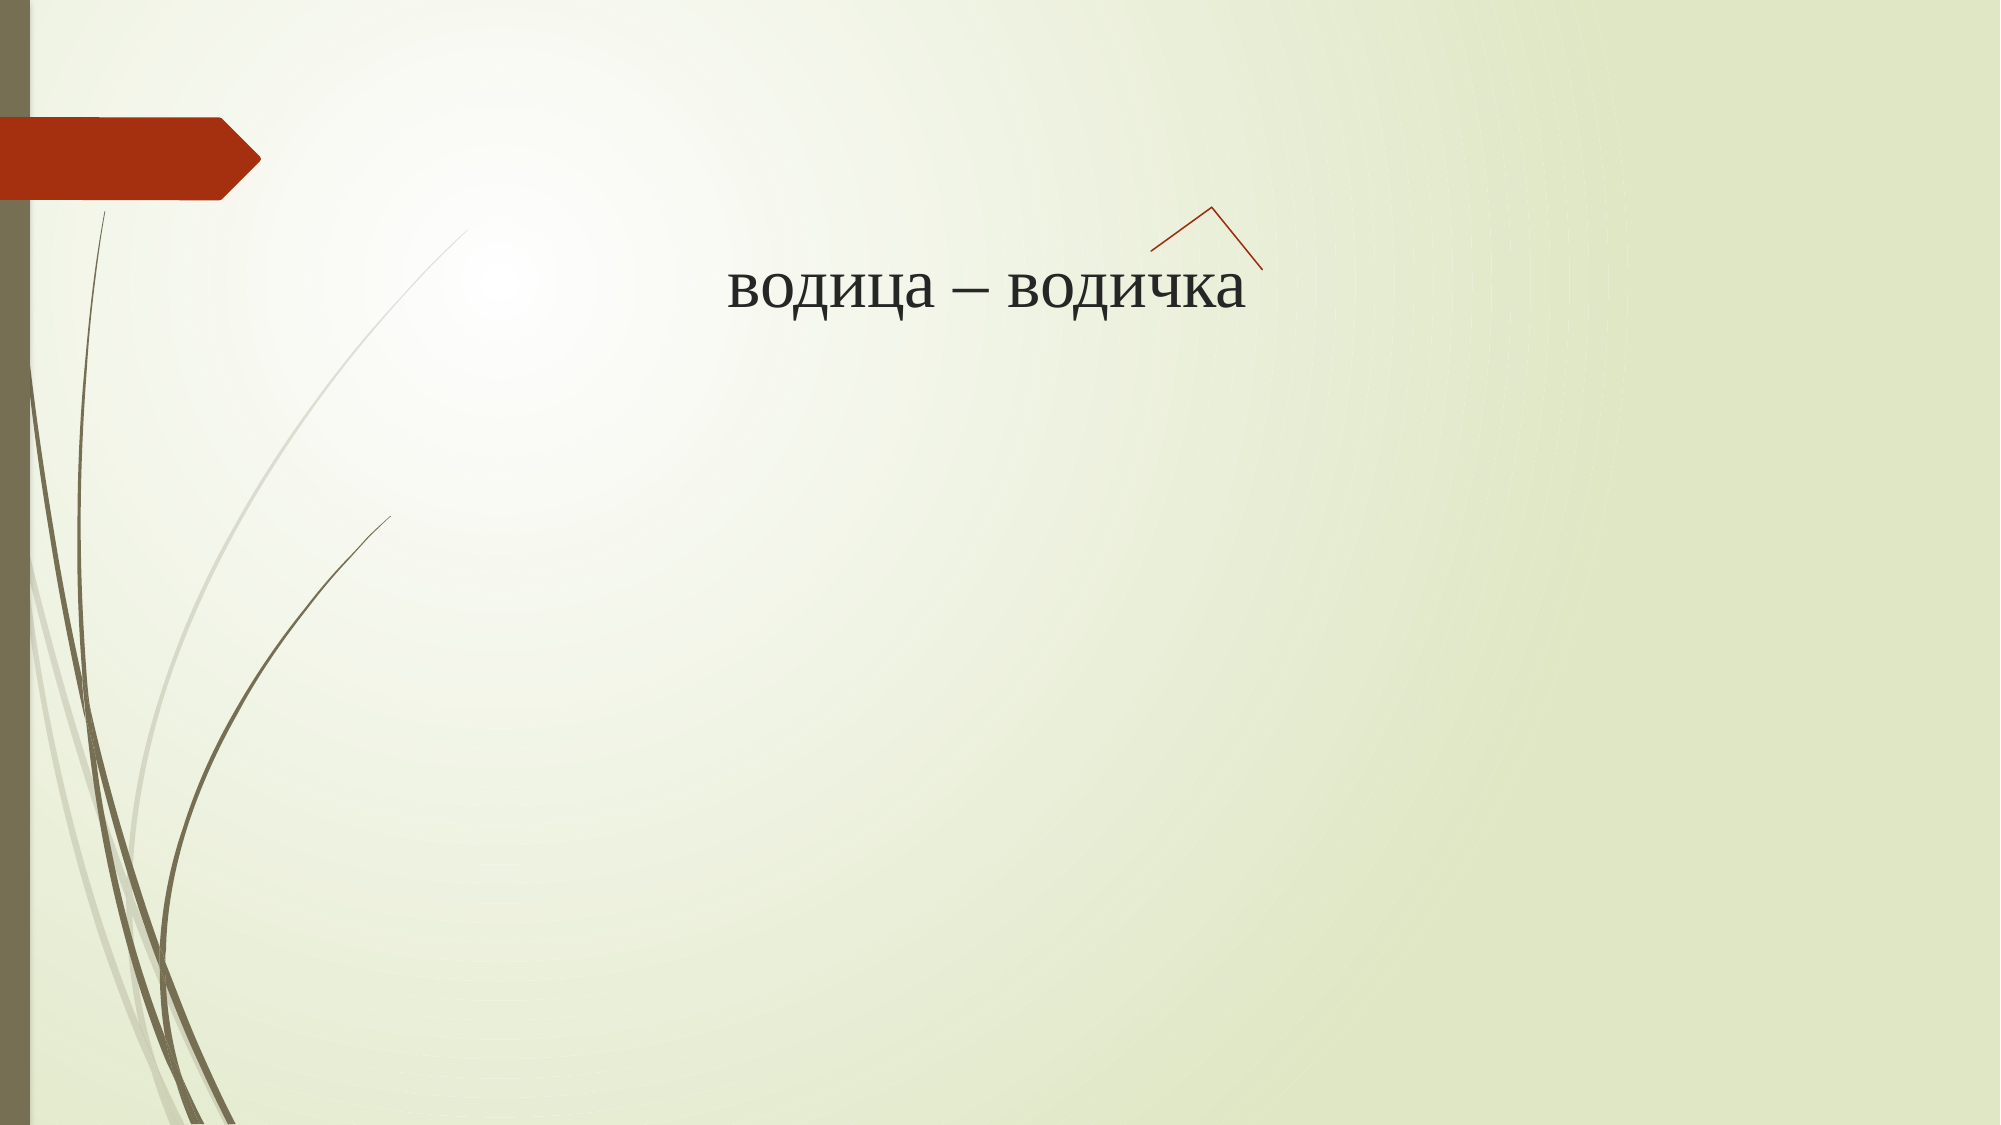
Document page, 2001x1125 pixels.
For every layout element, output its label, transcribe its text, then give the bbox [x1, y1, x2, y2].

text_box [1150, 206, 1212, 252]
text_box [1211, 206, 1263, 270]
title водица – водичка [137, 59, 1856, 332]
